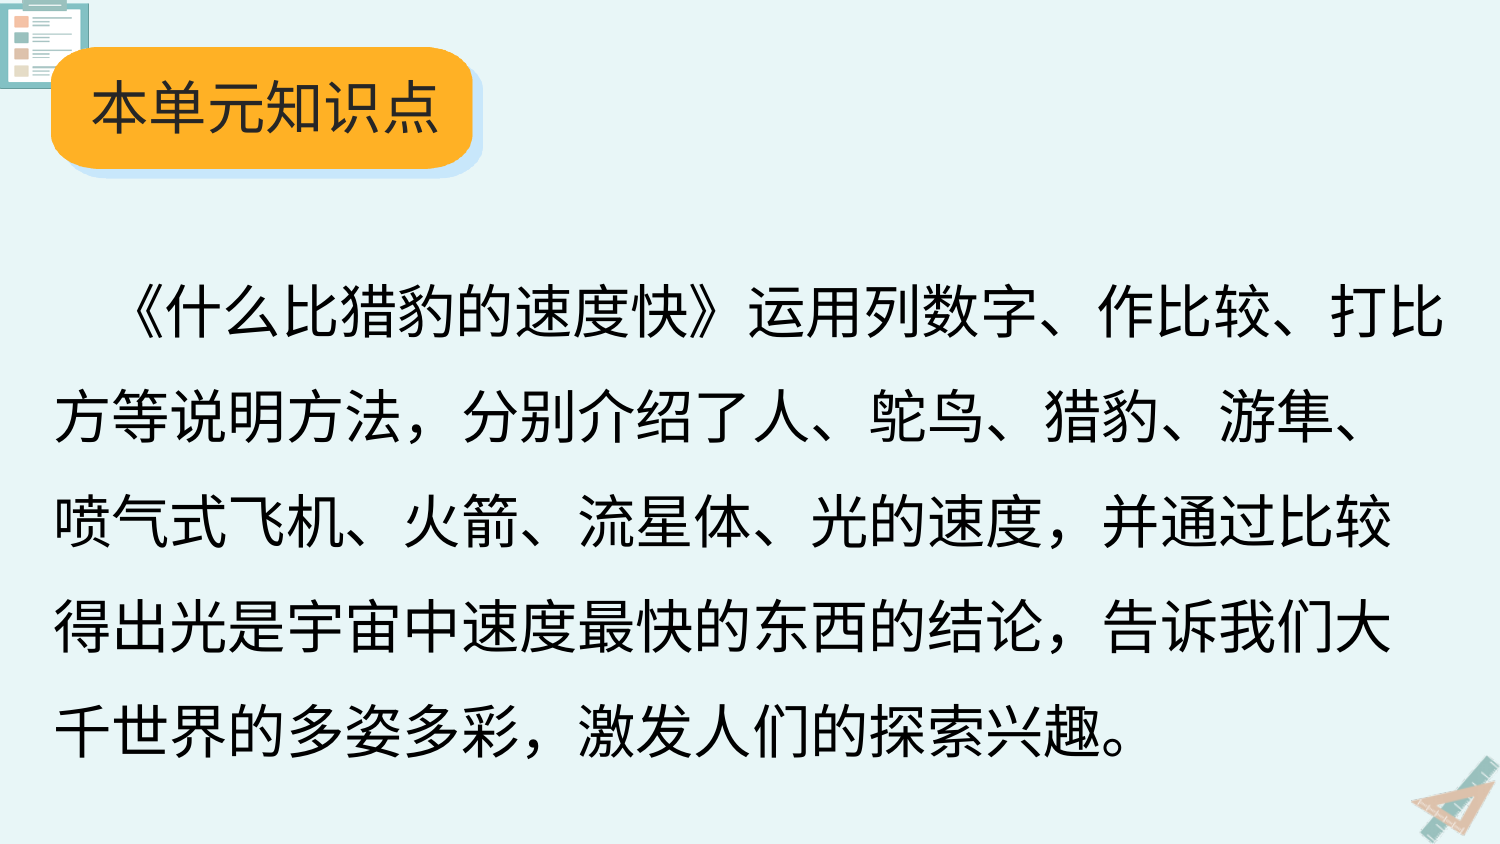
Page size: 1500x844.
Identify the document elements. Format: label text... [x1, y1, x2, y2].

picture [0, 0, 483, 179]
text_box 《什么比猎豹的速度快》运用列数字、作比较、打比方等说明方法，分别介绍了人、鸵鸟、猎豹、游隼、喷气式飞机、火箭、流星体、光的速度，并通过比较得出光是宇宙中速度最快的东西的结论，告诉我们大千世界的多姿多彩，激发人们的探索兴趣。 [42, 234, 1458, 771]
picture [1411, 755, 1500, 844]
